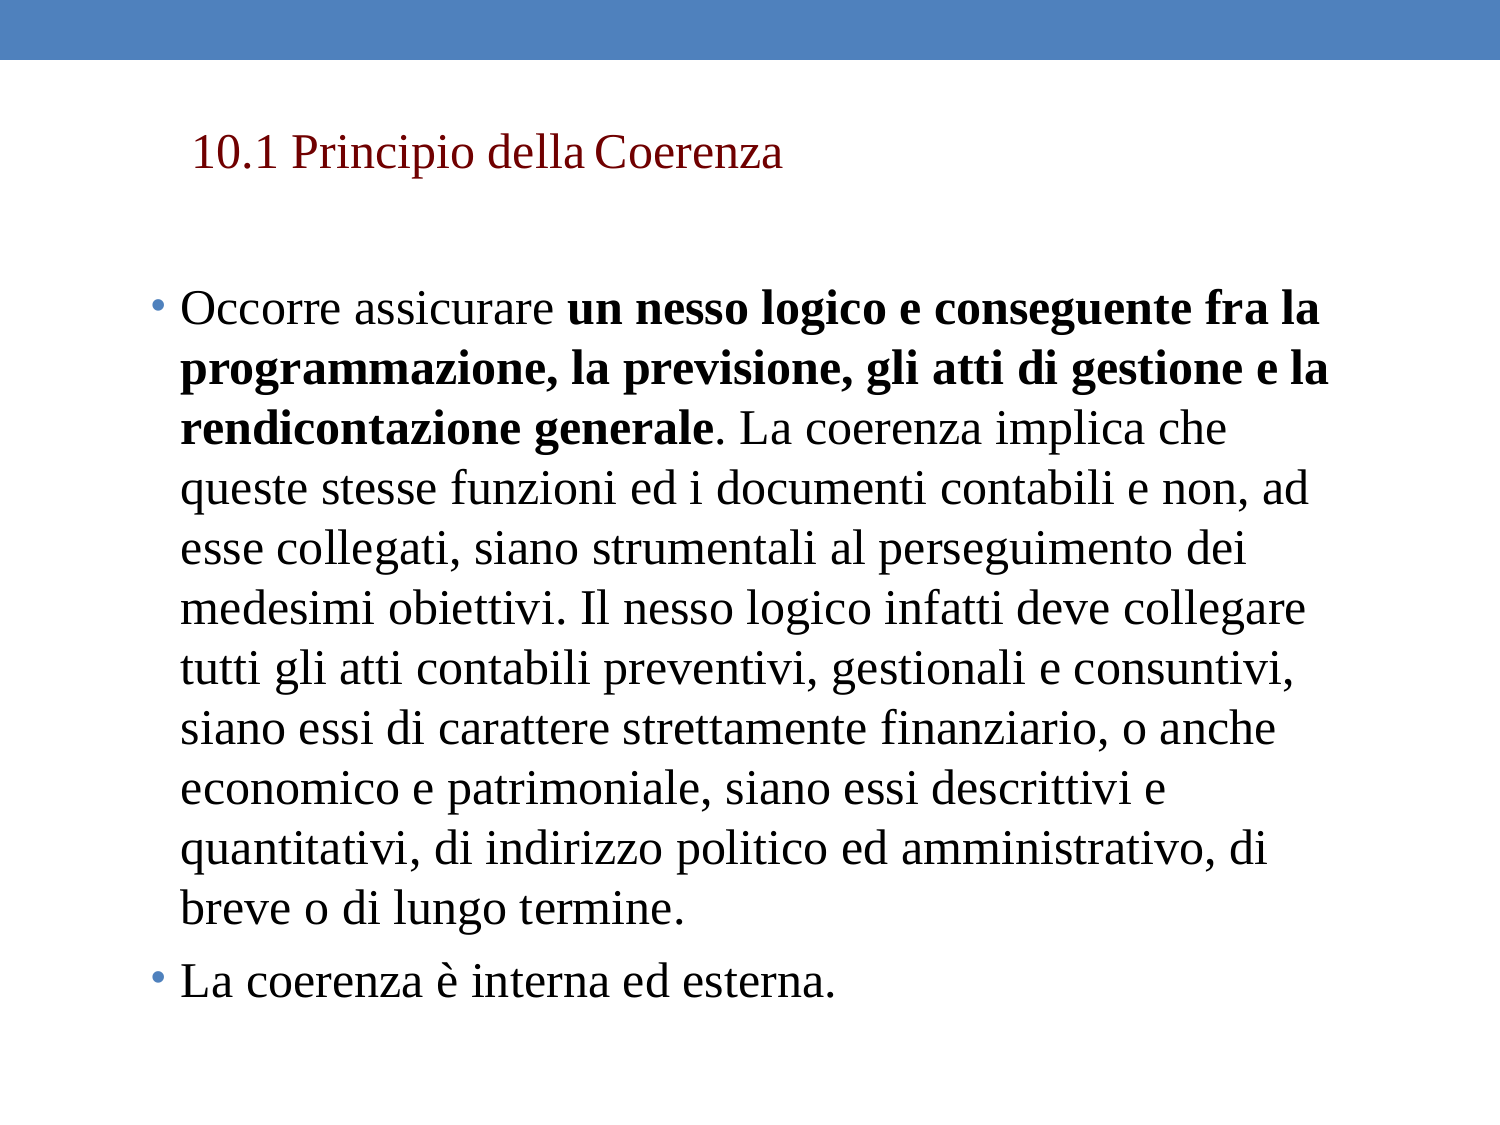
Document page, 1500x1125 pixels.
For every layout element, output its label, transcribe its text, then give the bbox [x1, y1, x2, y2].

list Occorre assicurare un nesso logico e conseguente fra la programmazione, la previsione, gli atti di gestione e la rendicontazione generale. La coerenza implica che queste stesse funzioni ed i documenti contabili e non, ad esse collegati, siano strumentali al perseguimento dei medesimi obiettivi. Il nesso logico infatti deve collegare tutti gli atti contabili preventivi, gestionali e consuntivi, siano essi di carattere strettamente finanziario, o anche economico e patrimoniale, siano essi descrittivi e quantitativi, di indirizzo politico ed amministrativo, di breve o di lungo termine. La coerenza è interna ed esterna. [135, 267, 1365, 811]
text_box 10.1 Principio della Coerenza [177, 111, 1323, 187]
